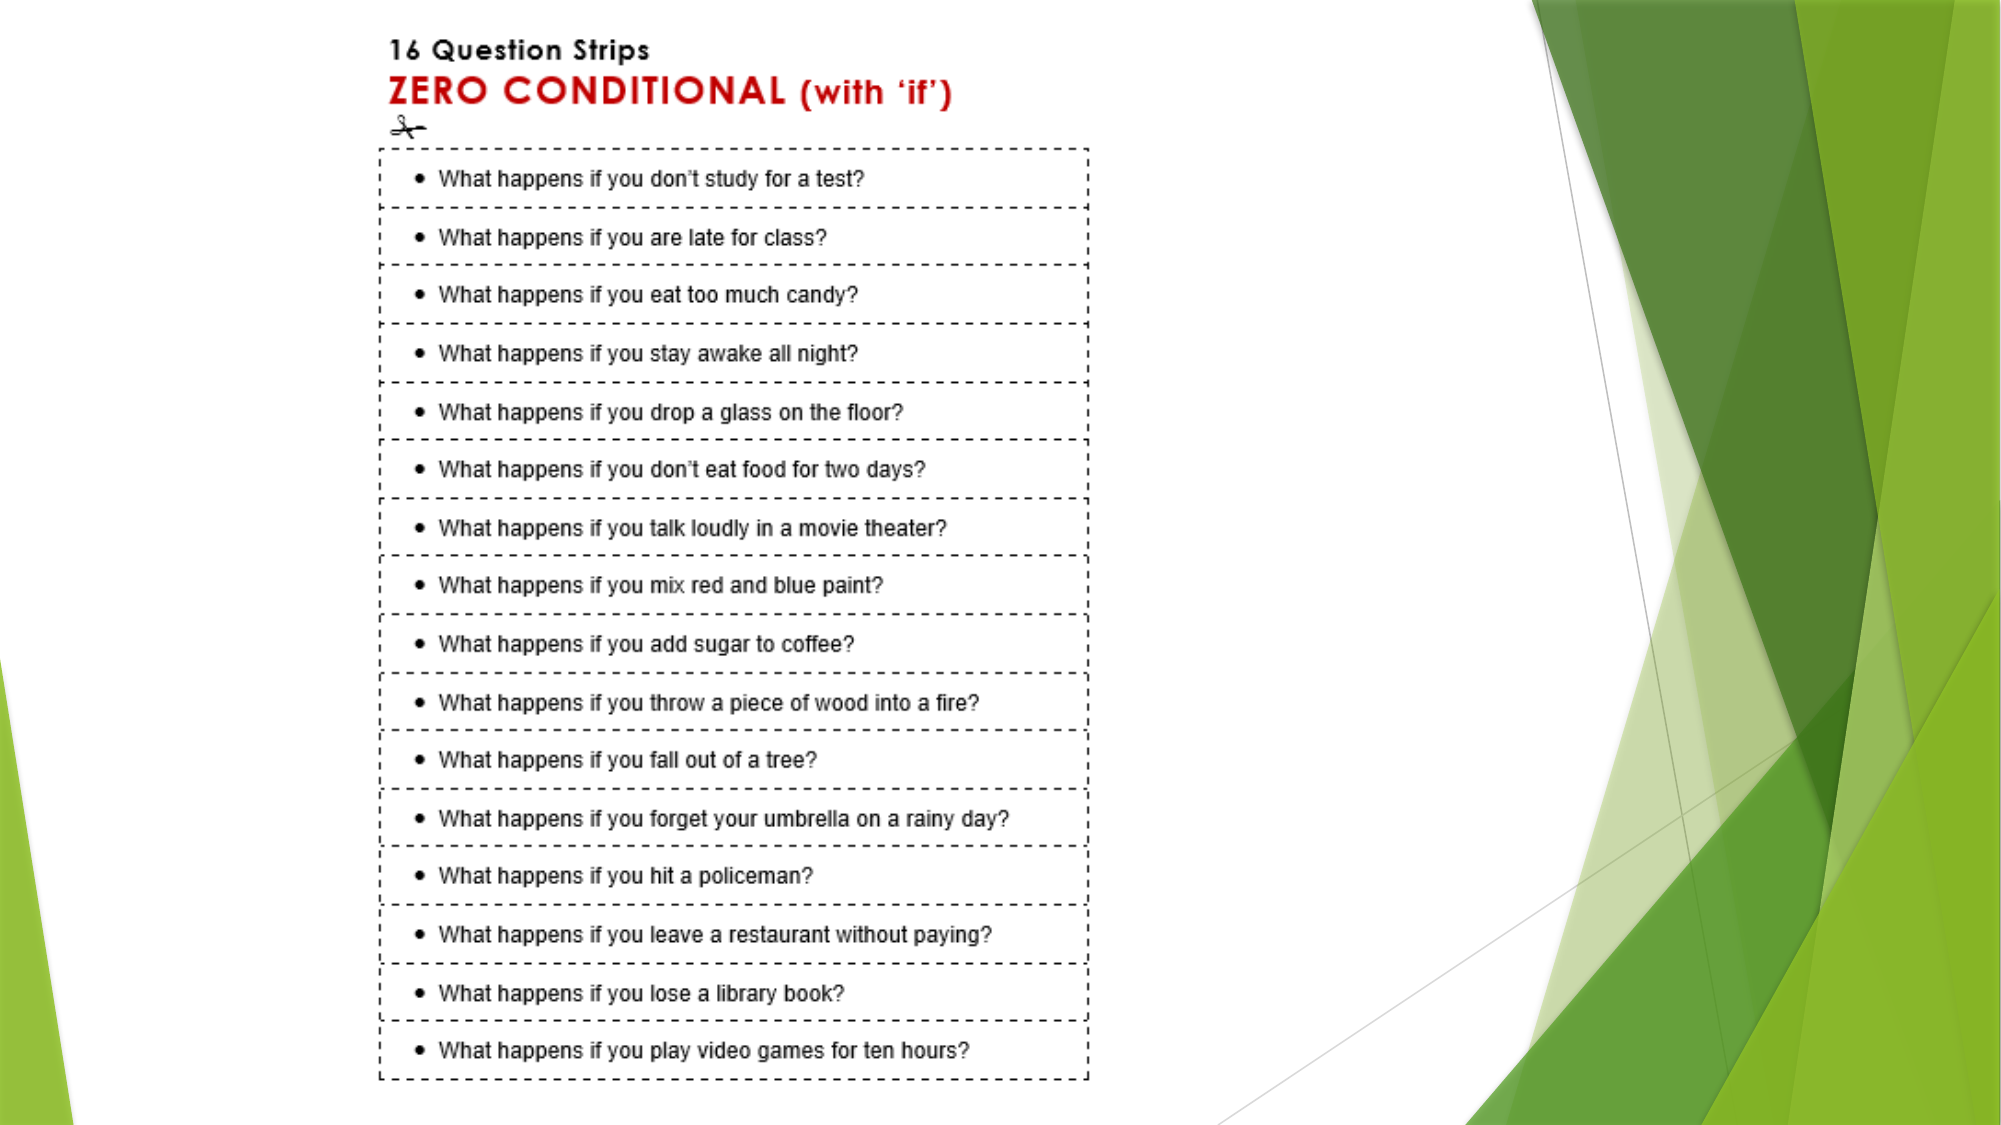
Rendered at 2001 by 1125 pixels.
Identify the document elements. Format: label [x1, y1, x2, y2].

picture [360, 16, 1106, 1102]
